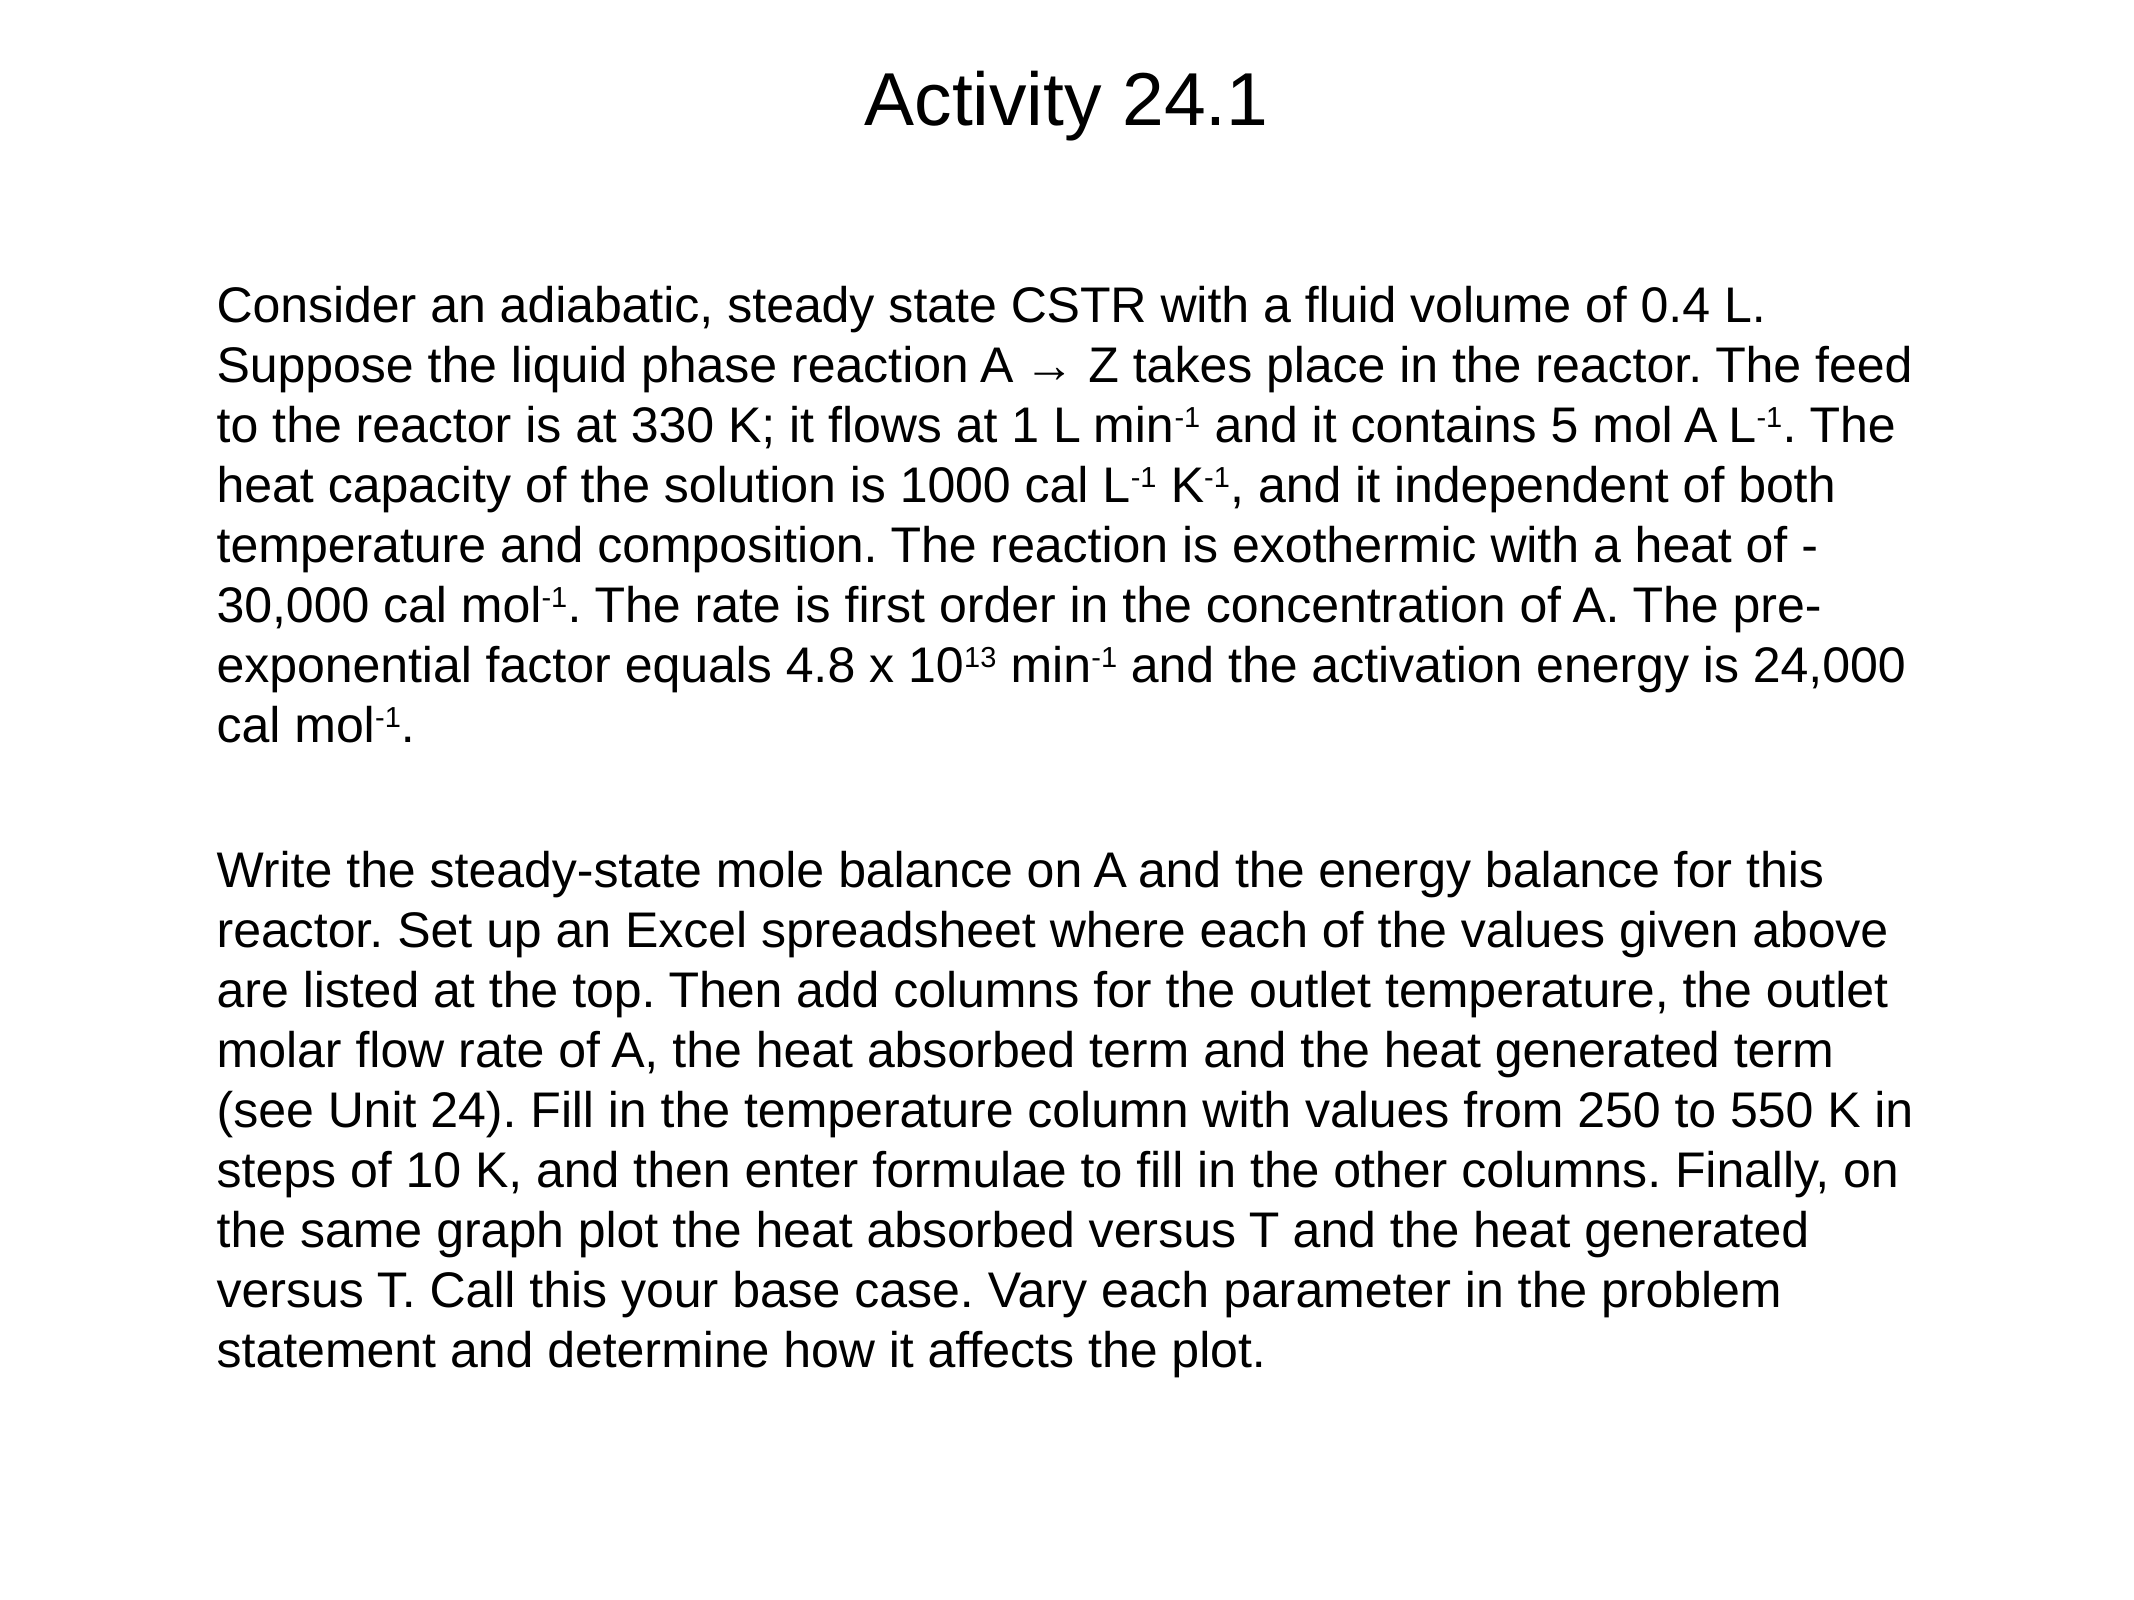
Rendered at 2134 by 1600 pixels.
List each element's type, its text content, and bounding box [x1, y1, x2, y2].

title Activity 24.1 [208, 41, 1925, 250]
list Consider an adiabatic, steady state CSTR with a fluid volume of 0.4 L. Suppose the liquid phase reaction A → Z takes place in the reactor. The feed to the reactor is at 330 K; it flows at 1 L min-1 and it contains 5 mol A L-1. The heat capacity of the solution is 1000 cal L-1 K-1, and it independent of both temperature and composition. The reaction is exothermic with a heat of -30,000 cal mol-1. The rate is first order in the concentration of A. The pre-exponential factor equals 4.8 x 1013 min-1 and the activation energy is 24,000 cal mol-1. Write the steady-state mole balance on A and the energy balance for this reactor. Set up an Excel spreadsheet where each of the values given above are listed at the top. Then add columns for the outlet temperature, the outlet molar flow rate of A, the heat absorbed term and the heat generated term (see Unit 24). Fill in the temperature column with values from 250 to 550 K in steps of 10 K, and then enter formulae to fill in the other columns. Finally, on the same graph plot the heat absorbed versus T and the heat generated versus T. Call this your base case. Vary each parameter in the problem statement and determine how it affects the plot. [208, 264, 1925, 1463]
